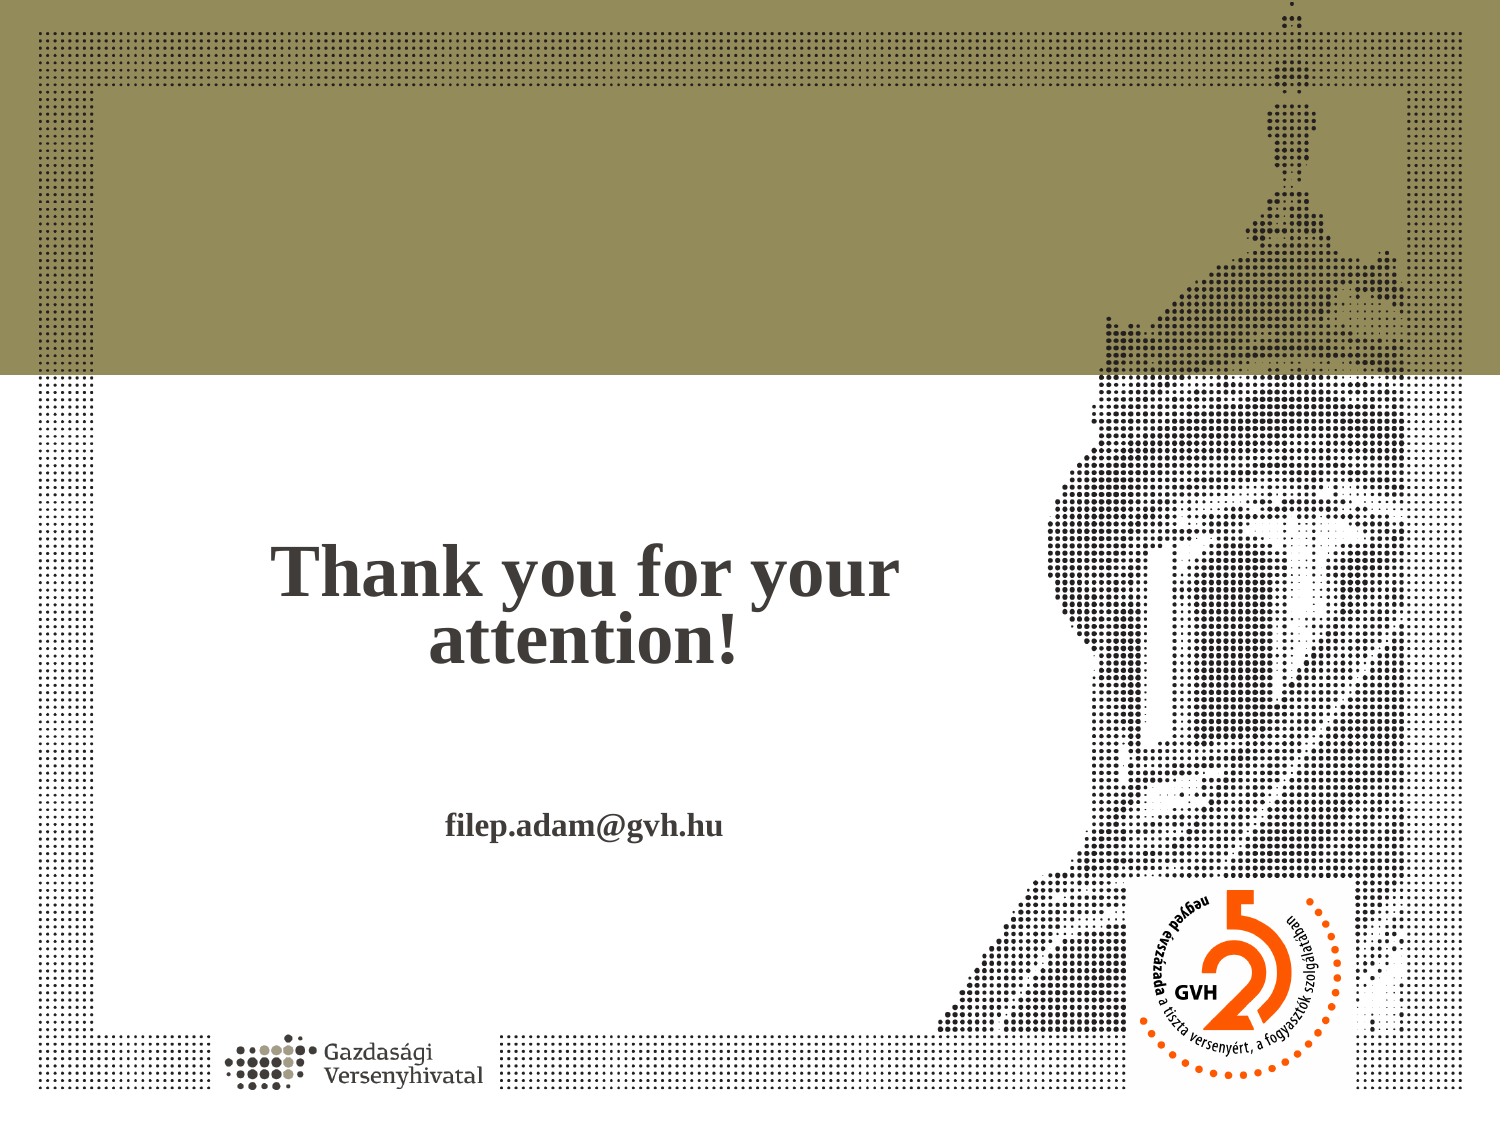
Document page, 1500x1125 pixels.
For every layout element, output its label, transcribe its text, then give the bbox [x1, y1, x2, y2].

title Thank you for your attention! filep.adam@gvh.hu [112, 373, 1058, 1012]
picture [4, 0, 1496, 1125]
